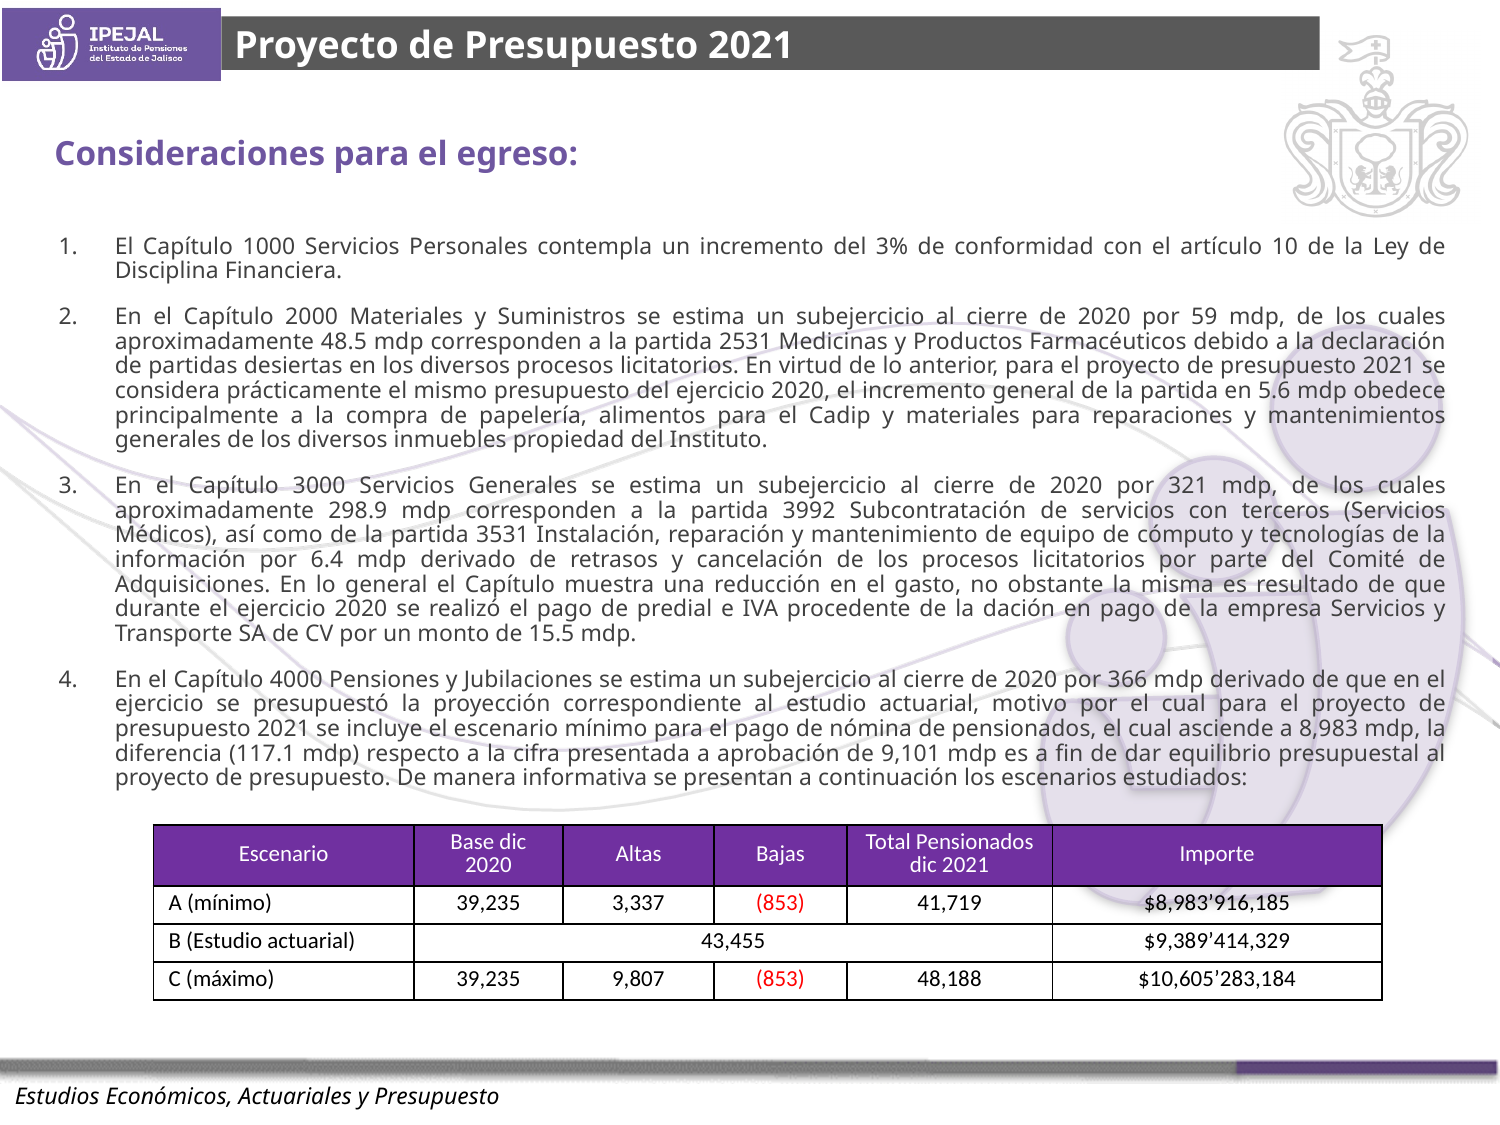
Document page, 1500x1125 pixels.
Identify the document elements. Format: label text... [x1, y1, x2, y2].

table_header Escenario [154, 826, 413, 885]
table_header Base dic 2020 [415, 826, 562, 885]
picture [0, 1053, 1500, 1084]
picture [2, 1, 221, 87]
list Proyecto de Presupuesto 2021 [219, 18, 1316, 73]
table_cell (853) [715, 887, 846, 923]
table_cell $10,605’283,184 [1053, 963, 1381, 999]
table_cell $9,389’414,329 [1053, 925, 1381, 961]
table_cell 48,188 [848, 963, 1052, 999]
table_cell C (máximo) [154, 963, 413, 999]
table_header Importe [1053, 826, 1381, 885]
table_cell 41,719 [848, 887, 1052, 923]
table_cell A (mínimo) [154, 887, 413, 923]
table_cell 39,235 [415, 887, 562, 923]
table_header Bajas [715, 826, 846, 885]
table_cell (853) [715, 963, 846, 999]
list Consideraciones para el egreso: [39, 129, 1457, 198]
picture [1493, 321, 1500, 812]
table_header Total Pensionados dic 2021 [848, 826, 1052, 885]
table_cell B (Estudio actuarial) [154, 925, 413, 961]
table_cell 9,807 [564, 963, 713, 999]
table_header Altas [564, 826, 713, 885]
list El Capítulo 1000 Servicios Personales contempla un incremento del 3% de conformidad con el artículo 10 de la Ley de Disciplina Financiera. En el Capítulo 2000 Materiales y Suministros se estima un subejercicio al cierre de 2020 por 59 mdp, de los cuales aproximadamente 48.5 mdp corresponden a la partida 2531 Medicinas y Productos Farmacéuticos debido a la declaración de partidas desiertas en los diversos procesos licitatorios. En virtud de lo anterior, para el proyecto de presupuesto 2021 se considera prácticamente el mismo presupuesto del ejercicio 2020, el incremento general de la partida en 5.6 mdp obedece principalmente a la compra de papelería, alimentos para el Cadip y materiales para reparaciones y mantenimientos generales de los diversos inmuebles propiedad del Instituto. En el Capítulo 3000 Servicios Generales se estima un subejercicio al cierre de 2020 por 321 mdp, de los cuales aproximadamente 298.9 mdp corresponden a la partida 3992 Subcontratación de servicios con terceros (Servicios Médicos), así como de la partida 3531 Instalación, reparación y mantenimiento de equipo de cómputo y tecnologías de la información por 6.4 mdp derivado de retrasos y cancelación de los procesos licitatorios por parte del Comité de Adquisiciones. En lo general el Capítulo muestra una reducción en el gasto, no obstante la misma es resultado de que durante el ejercicio 2020 se realizó el pago de predial e IVA procedente de la dación en pago de la empresa Servicios y Transporte SA de CV por un monto de 15.5 mdp. En el Capítulo 4000 Pensiones y Jubilaciones se estima un subejercicio al cierre de 2020 por 366 mdp derivado de que en el ejercicio se presupuestó la proyección correspondiente al estudio actuarial, motivo por el cual para el proyecto de presupuesto 2021 se incluye el escenario mínimo para el pago de nómina de pensionados, el cual asciende a 8,983 mdp, la diferencia (117.1 mdp) respecto a la cifra presentada a aprobación de 9,101 mdp es a fin de dar equilibrio presupuestal al proyecto de presupuesto. De manera informativa se presentan a continuación los escenarios estudiados: [43, 227, 1463, 1038]
table_cell 3,337 [564, 887, 713, 923]
table_cell 39,235 [415, 963, 562, 999]
table_cell 43,455 [415, 925, 1052, 961]
table_cell $8,983’916,185 [1053, 887, 1381, 923]
